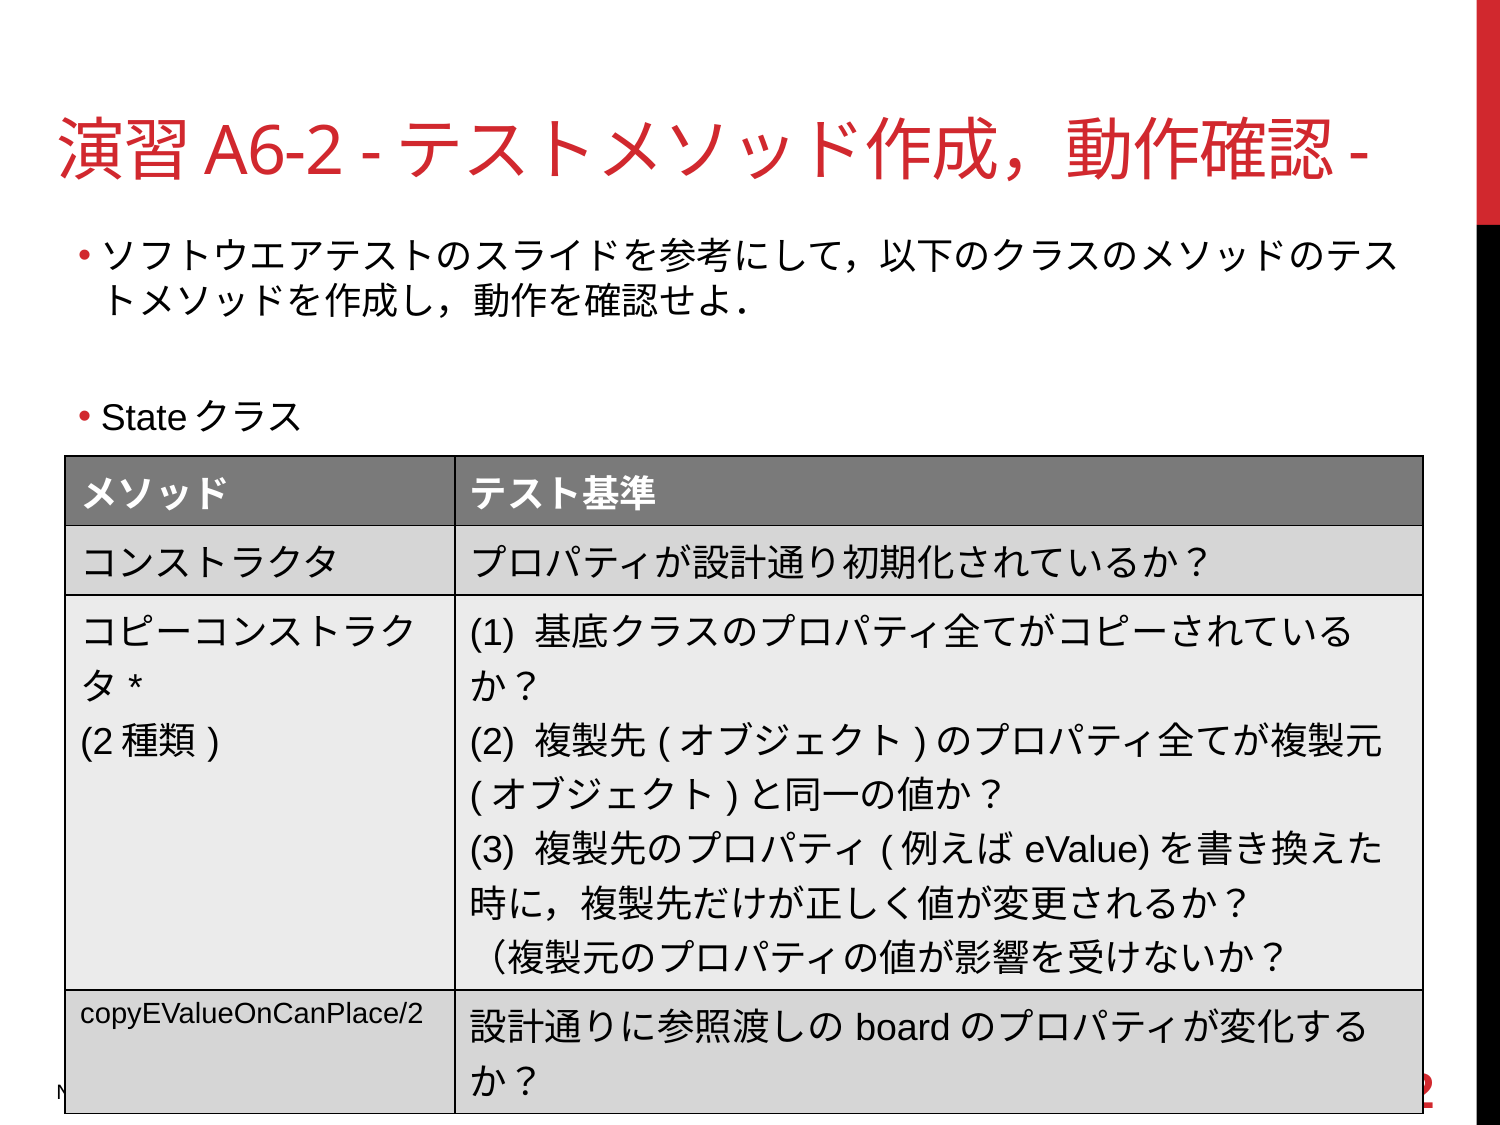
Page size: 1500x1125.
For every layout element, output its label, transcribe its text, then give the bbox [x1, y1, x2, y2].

table_cell コピーコンストラクタ* (2種類) [66, 596, 454, 989]
table_cell copyEValueOnCanPlace/2 [66, 991, 454, 1113]
table_cell プロパティが設計通り初期化されているか？ [456, 526, 1422, 594]
title 演習A6-2 -テストメソッド作成，動作確認- [41, 25, 1436, 197]
table_cell (1) 基底クラスのプロパティ全てがコピーされているか？ (2) 複製先(オブジェクト)のプロパティ全てが複製元(オブジェクト)と同一の値か？ (3) 複製先のプロパティ(例えばeValue)を書き換えた時に，複製先だけが正しく値が変更されるか？ （複製元のプロパティの値が影響を受けないか？ [456, 596, 1422, 989]
table_cell コンストラクタ [66, 526, 454, 594]
table_header テスト基準 [456, 457, 1422, 525]
table_header メソッド [66, 457, 454, 525]
slide_number 22 [1364, 1058, 1475, 1119]
table_cell 設計通りに参照渡しのboardのプロパティが変化するか？ [456, 991, 1422, 1113]
list ソフトウエアテストのスライドを参考にして，以下のクラスのメソッドのテストメソッドを作成し，動作を確認せよ． Stateクラス * オブジェクトの複製 http://smdn.jp/programming/netfx/cloning/ [41, 224, 1436, 1047]
footer NIT, Nara 情報工学実験3 [41, 1071, 604, 1118]
